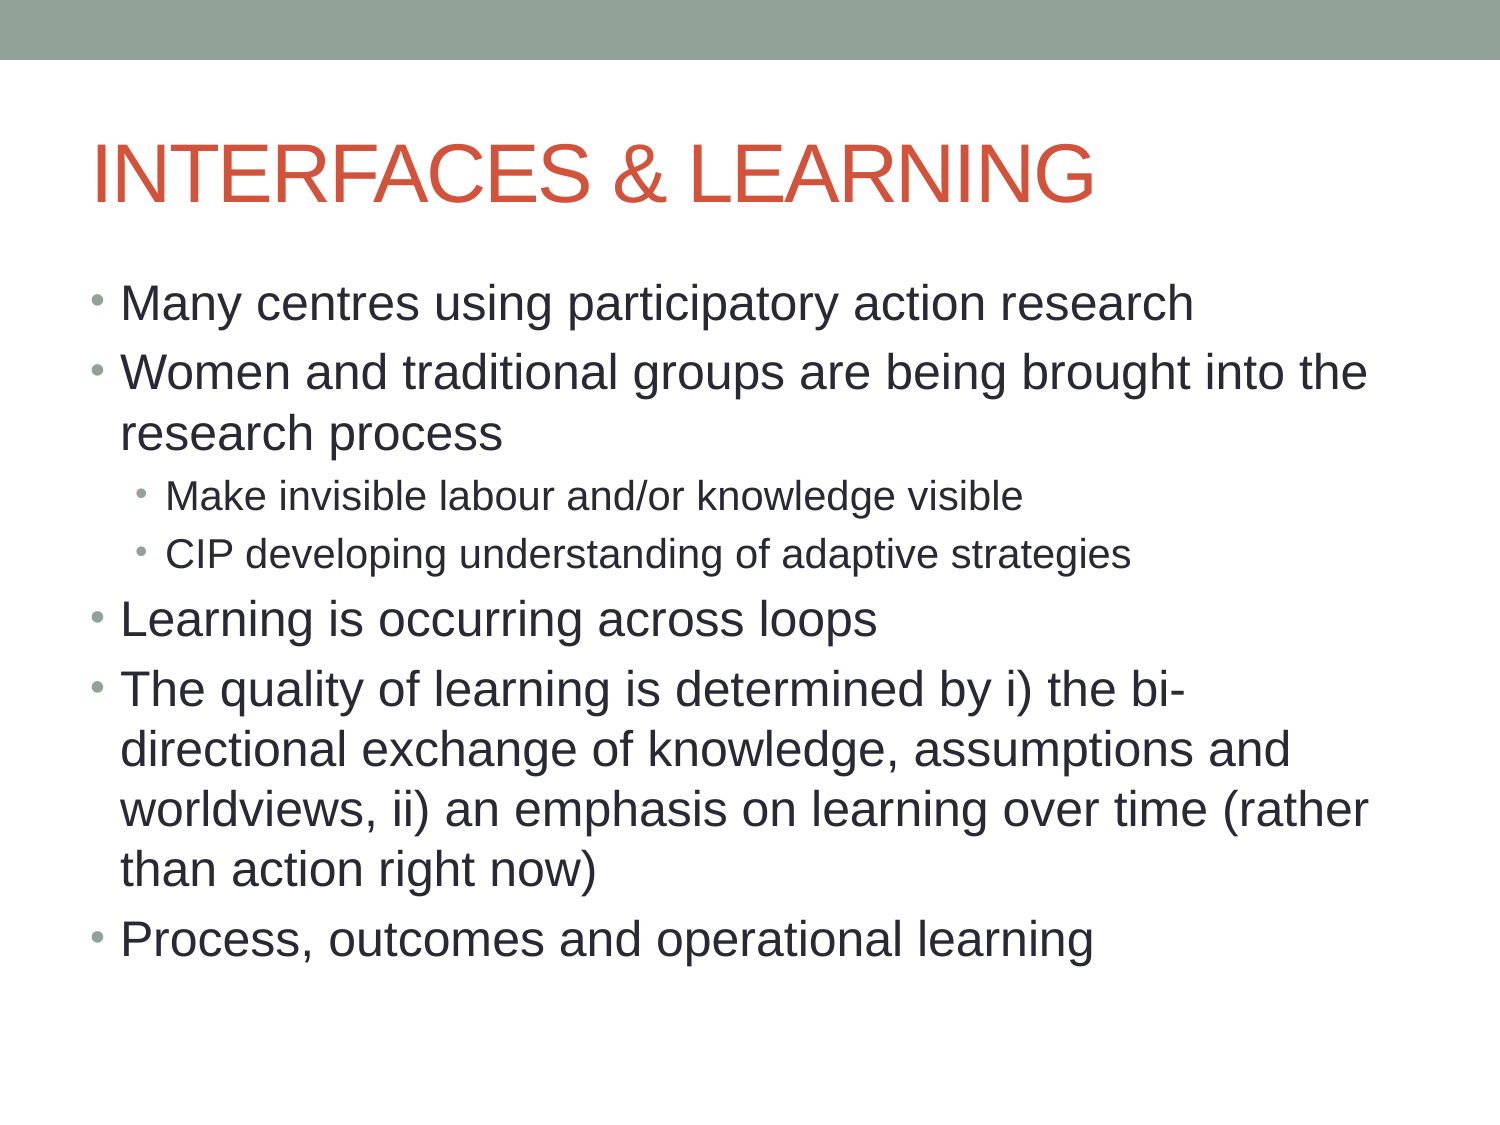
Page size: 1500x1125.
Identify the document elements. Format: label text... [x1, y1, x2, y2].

title INTERFACES & LEARNING [75, 87, 1425, 250]
list Many centres using participatory action research Women and traditional groups are being brought into the research process Make invisible labour and/or knowledge visible CIP developing understanding of adaptive strategies Learning is occurring across loops The quality of learning is determined by i) the bi-directional exchange of knowledge, assumptions and worldviews, ii) an emphasis on learning over time (rather than action right now) Process, outcomes and operational learning [75, 262, 1425, 1063]
